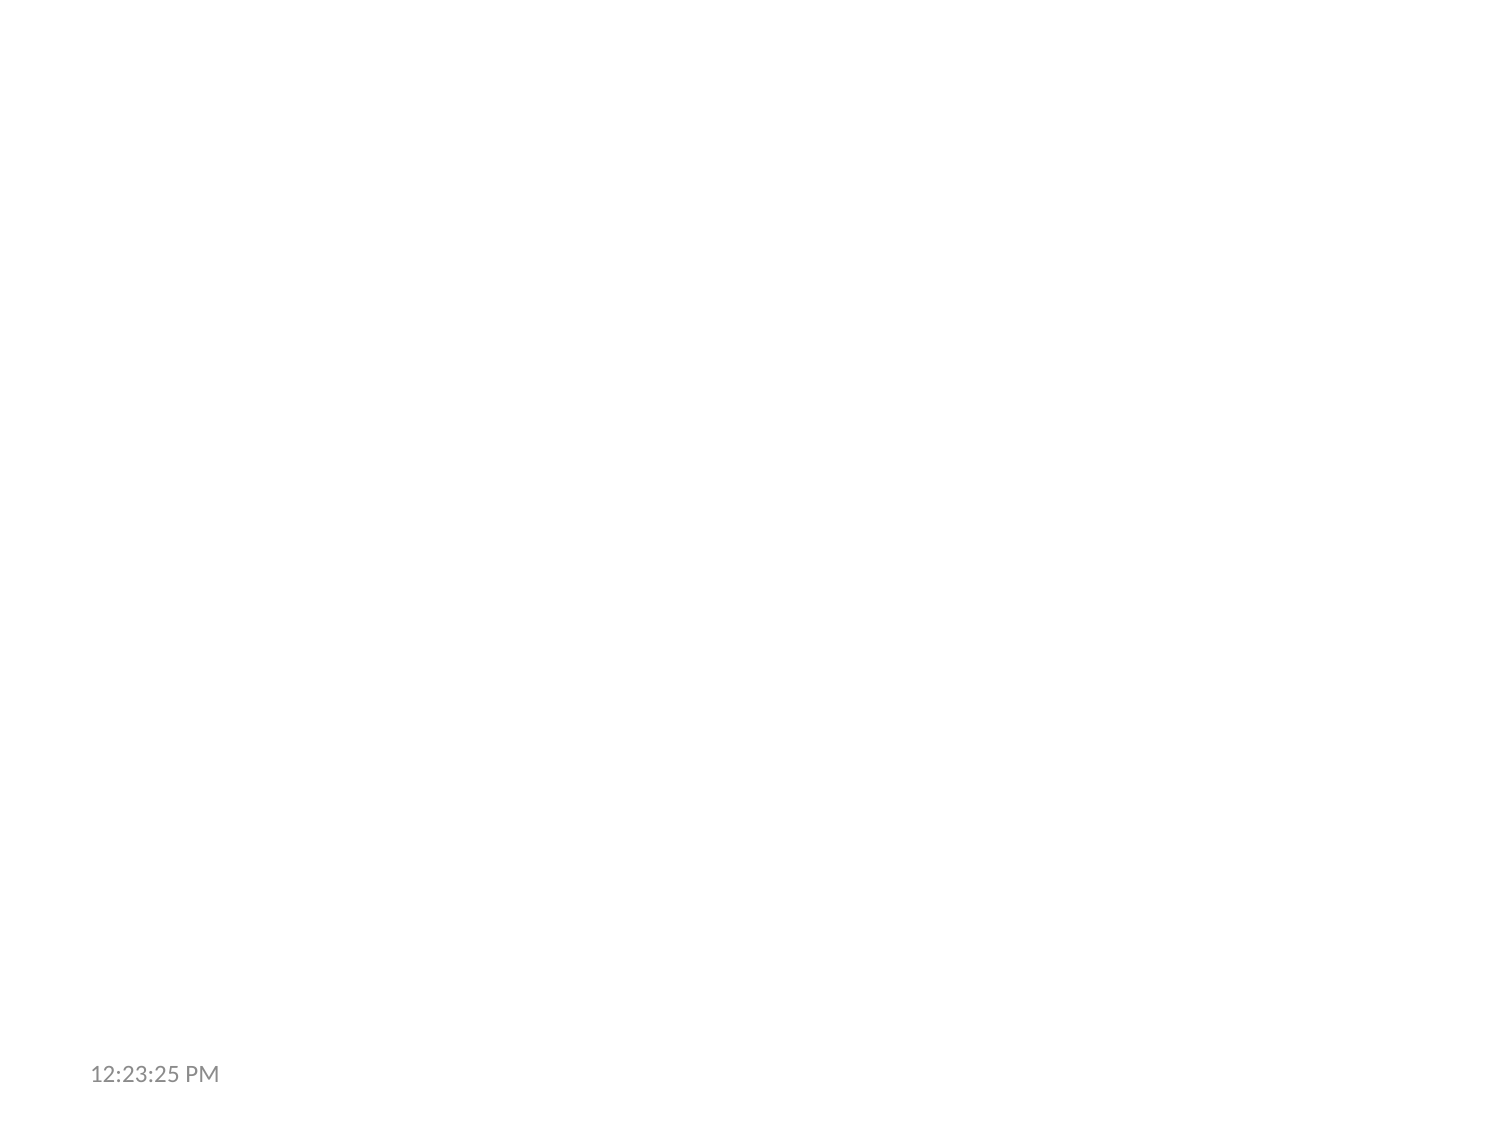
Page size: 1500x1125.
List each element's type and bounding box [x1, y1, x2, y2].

slide_number [75, 1042, 425, 1103]
